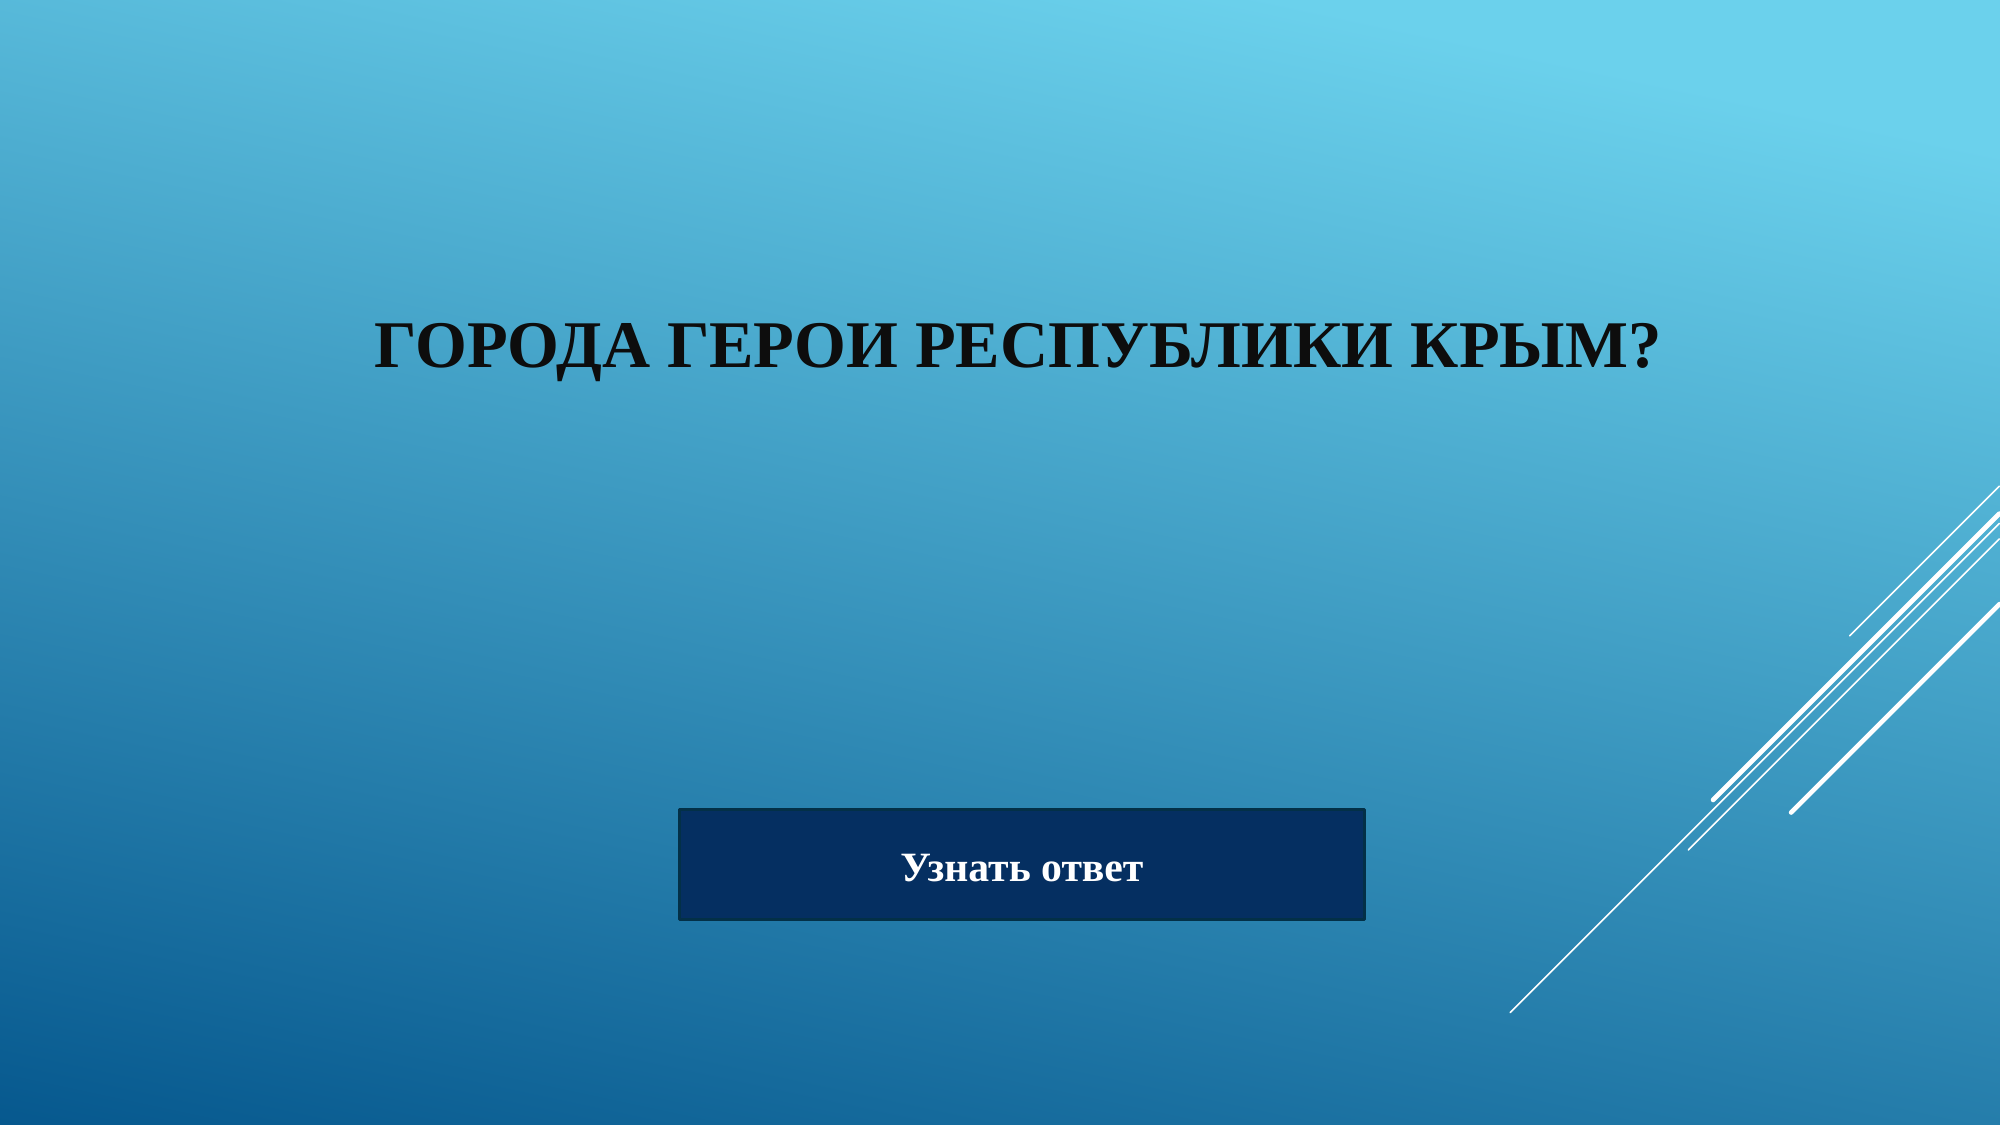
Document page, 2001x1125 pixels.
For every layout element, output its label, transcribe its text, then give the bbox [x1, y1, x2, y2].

title Города герои республики Крым? [156, 141, 1882, 701]
